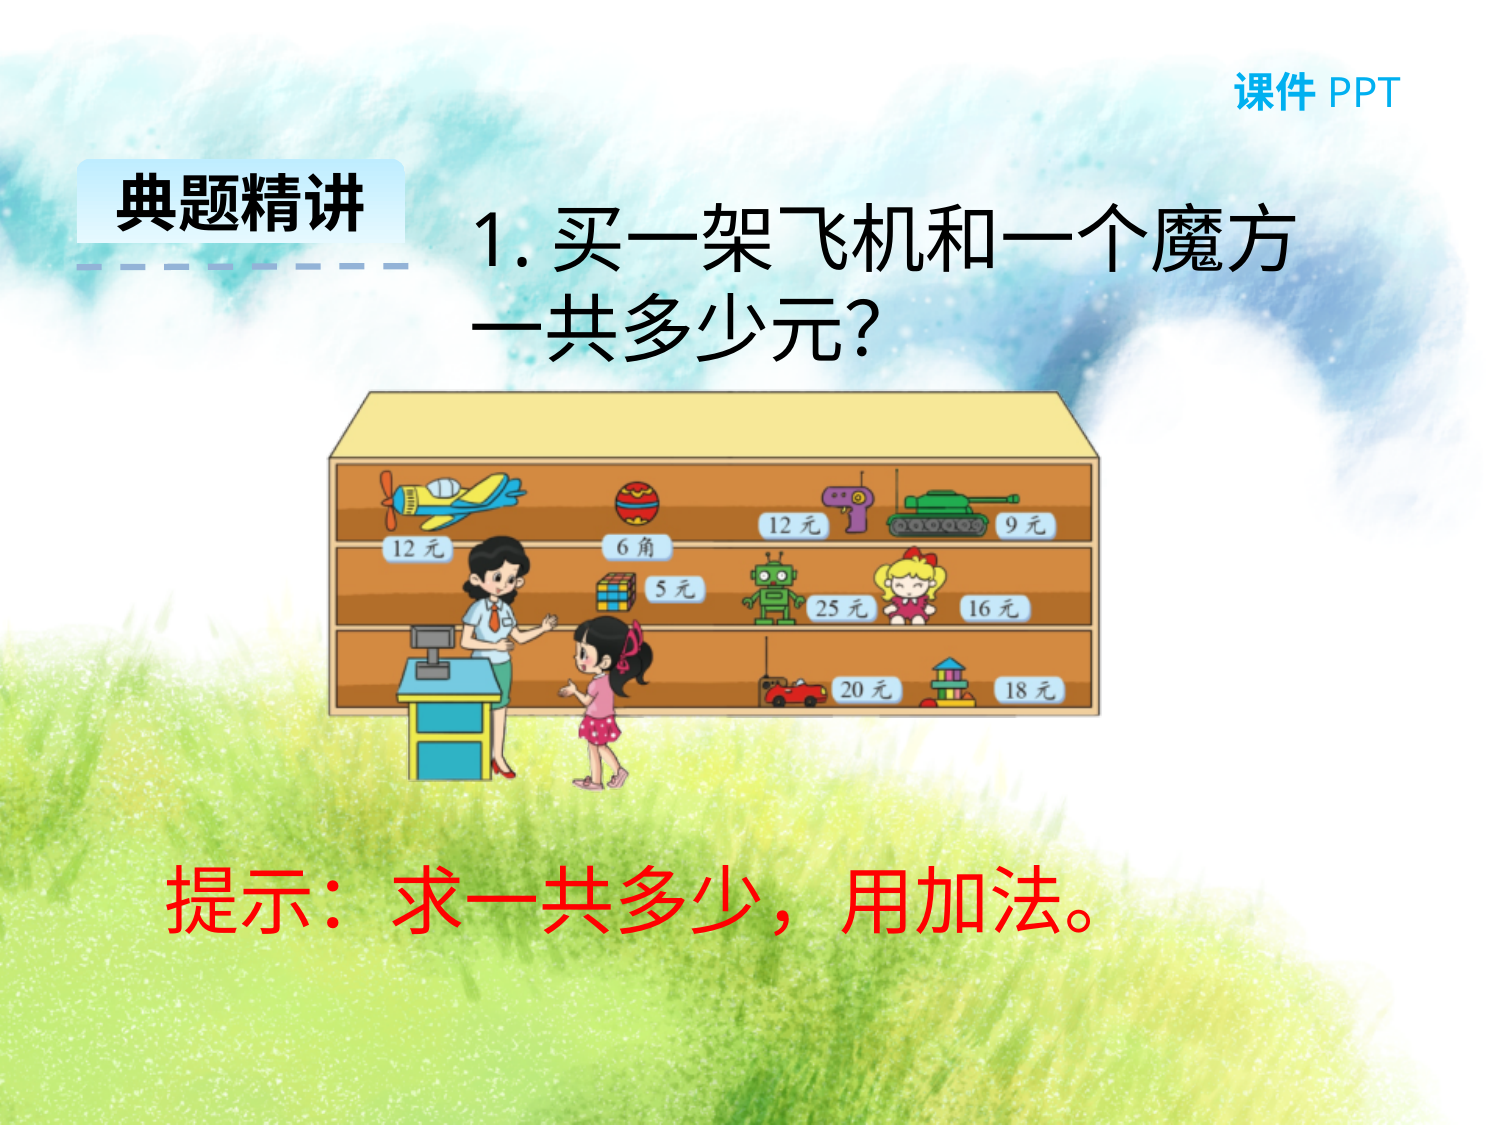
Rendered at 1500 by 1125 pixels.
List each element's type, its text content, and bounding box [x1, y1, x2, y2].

text_box 课件PPT [1218, 58, 1418, 124]
picture [0, 0, 1500, 1125]
text_box 提示：求一共多少，用加法。 [150, 846, 1286, 951]
text_box 1.买一架飞机和一个魔方一共多少元？ [454, 184, 1381, 380]
text_box 典题精讲 [76, 158, 405, 244]
